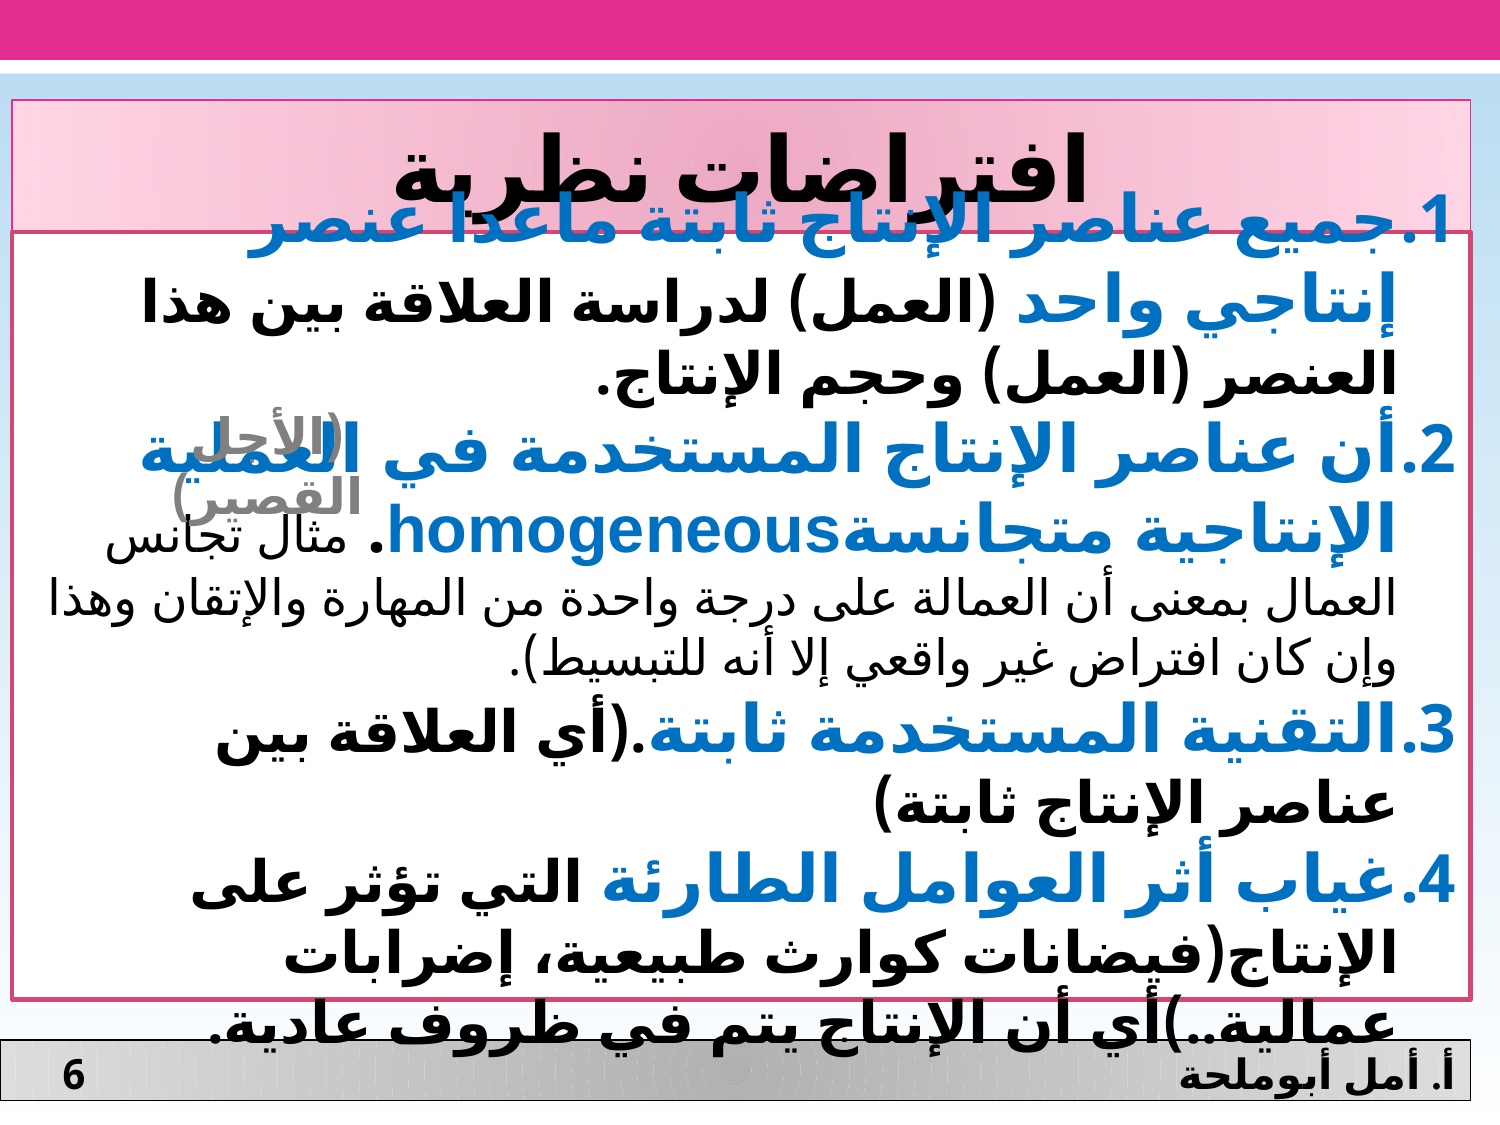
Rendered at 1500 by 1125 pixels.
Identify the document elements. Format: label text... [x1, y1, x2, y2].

text_box أ. أمل أبوملحة [1163, 1040, 1471, 1105]
text_box (الأجل القصير) [123, 397, 412, 532]
text_box افتراضات نظرية [11, 99, 1471, 230]
text_box جميع عناصر الإنتاج ثابتة ماعدا عنصر إنتاجي واحد (العمل) لدراسة العلاقة بين هذا العنصر (العمل) وحجم الإنتاج. أن عناصر الإنتاج المستخدمة في العملية الإنتاجية متجانسةhomogeneous. مثال تجانس العمال بمعنى أن العمالة على درجة واحدة من المهارة والإتقان وهذا وإن كان افتراض غير واقعي إلا أنه للتبسيط). التقنية المستخدمة ثابتة.(أي العلاقة بين عناصر الإنتاج ثابتة) غياب أثر العوامل الطارئة التي تؤثر على الإنتاج(فيضانات كوارث طبيعية، إضرابات عمالية..)أي أن الإنتاج يتم في ظروف عادية. [10, 230, 1473, 1002]
text_box [0, 1039, 1471, 1101]
text_box 6 [41, 1040, 101, 1105]
